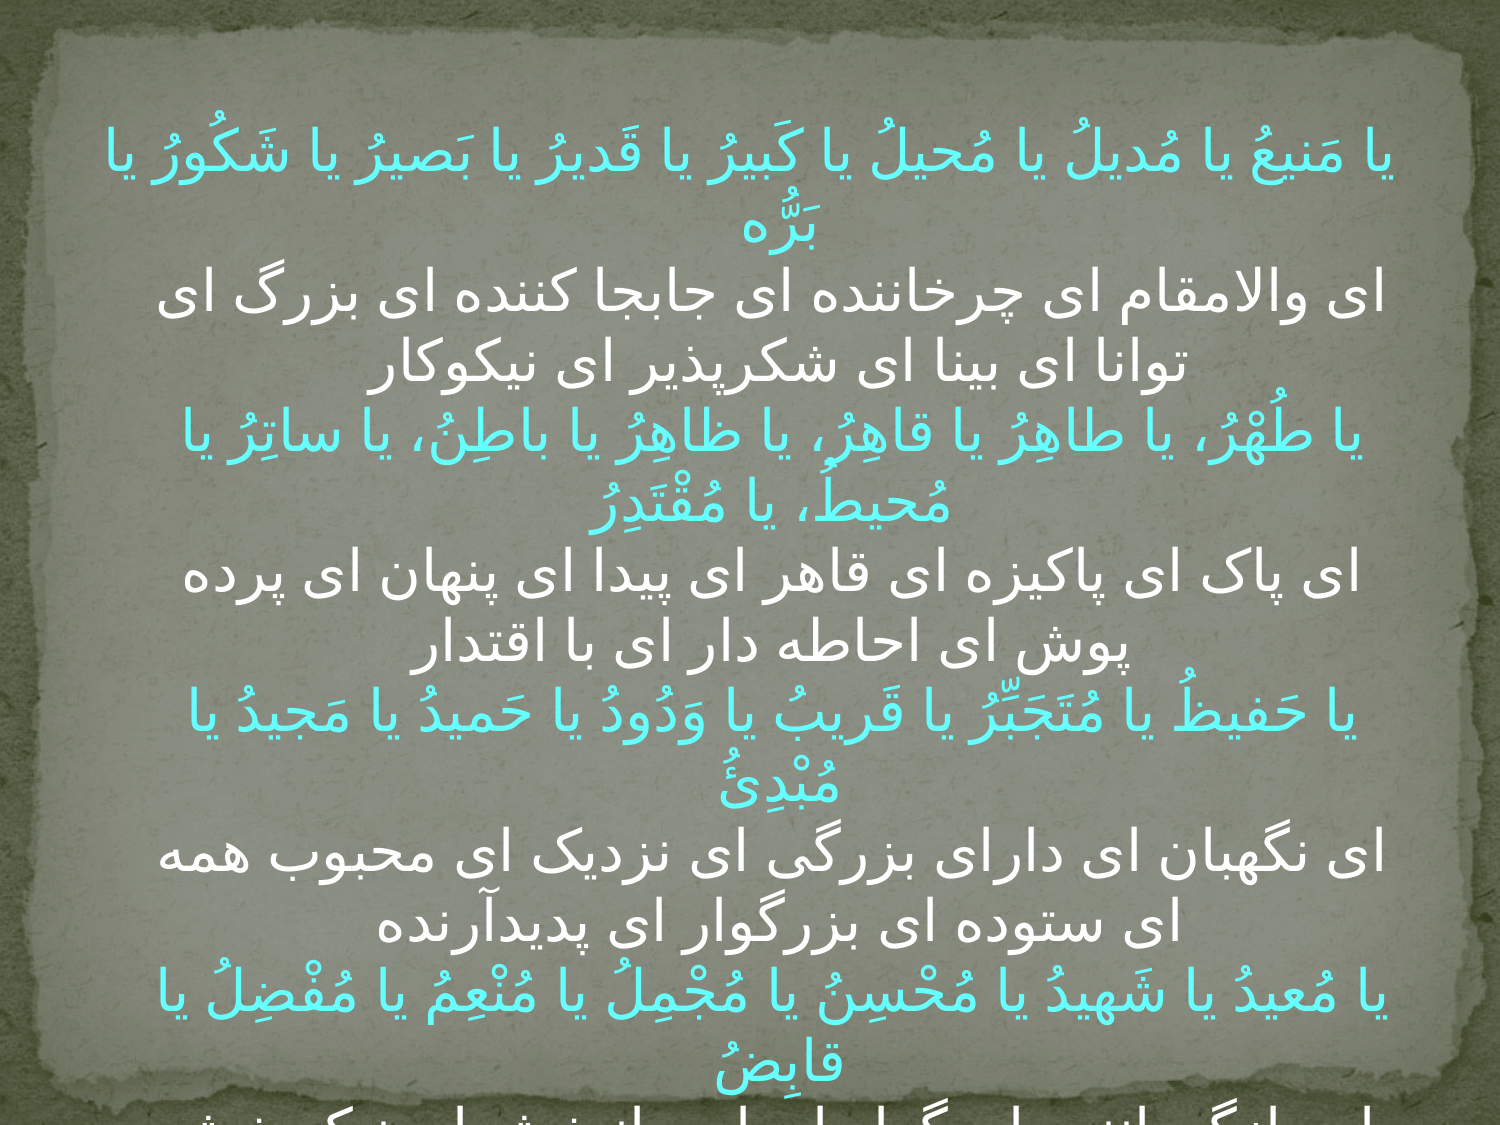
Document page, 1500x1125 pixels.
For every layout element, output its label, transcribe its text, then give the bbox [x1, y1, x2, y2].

list یا مَنیعُ یا مُدیلُ یا مُحیلُ یا کَبیرُ یا قَدیرُ یا بَصیرُ یا شَکُورُ یا بَرُّه اى والامقام اى چرخاننده اى جابجا کننده اى بزرگ اى توانا اى بینا اى شکرپذیر اى نیکوکار یا طُهْرُ، یا طاهِرُ یا قاهِرُ، یا ظاهِرُ یا باطِنُ، یا ساتِرُ یا مُحیطُ، یا مُقْتَدِرُ ای پاک اى پاکیزه اى قاهر اى پیدا اى پنهان اى پرده پوش اى احاطه‏ دار اى با اقتدار یا حَفیظُ یا مُتَجَبِّرُ یا قَریبُ یا وَدُودُ یا حَمیدُ یا مَجیدُ یا مُبْدِئُ اى نگهبان اى داراى بزرگى اى نزدیک اى محبوب همه اى ستوده اى بزرگوار اى پدیدآرنده یا مُعیدُ یا شَهیدُ یا مُحْسِنُ یا مُجْمِلُ یا مُنْعِمُ یا مُفْضِلُ یا قابِضُ ای بازگرداننده اى گواه اى احسان‏بخش اى نیکوبخش اى نعمت‏بخش اى زیاده‏ بخش اى گیرنده‏ [75, 105, 1425, 1000]
